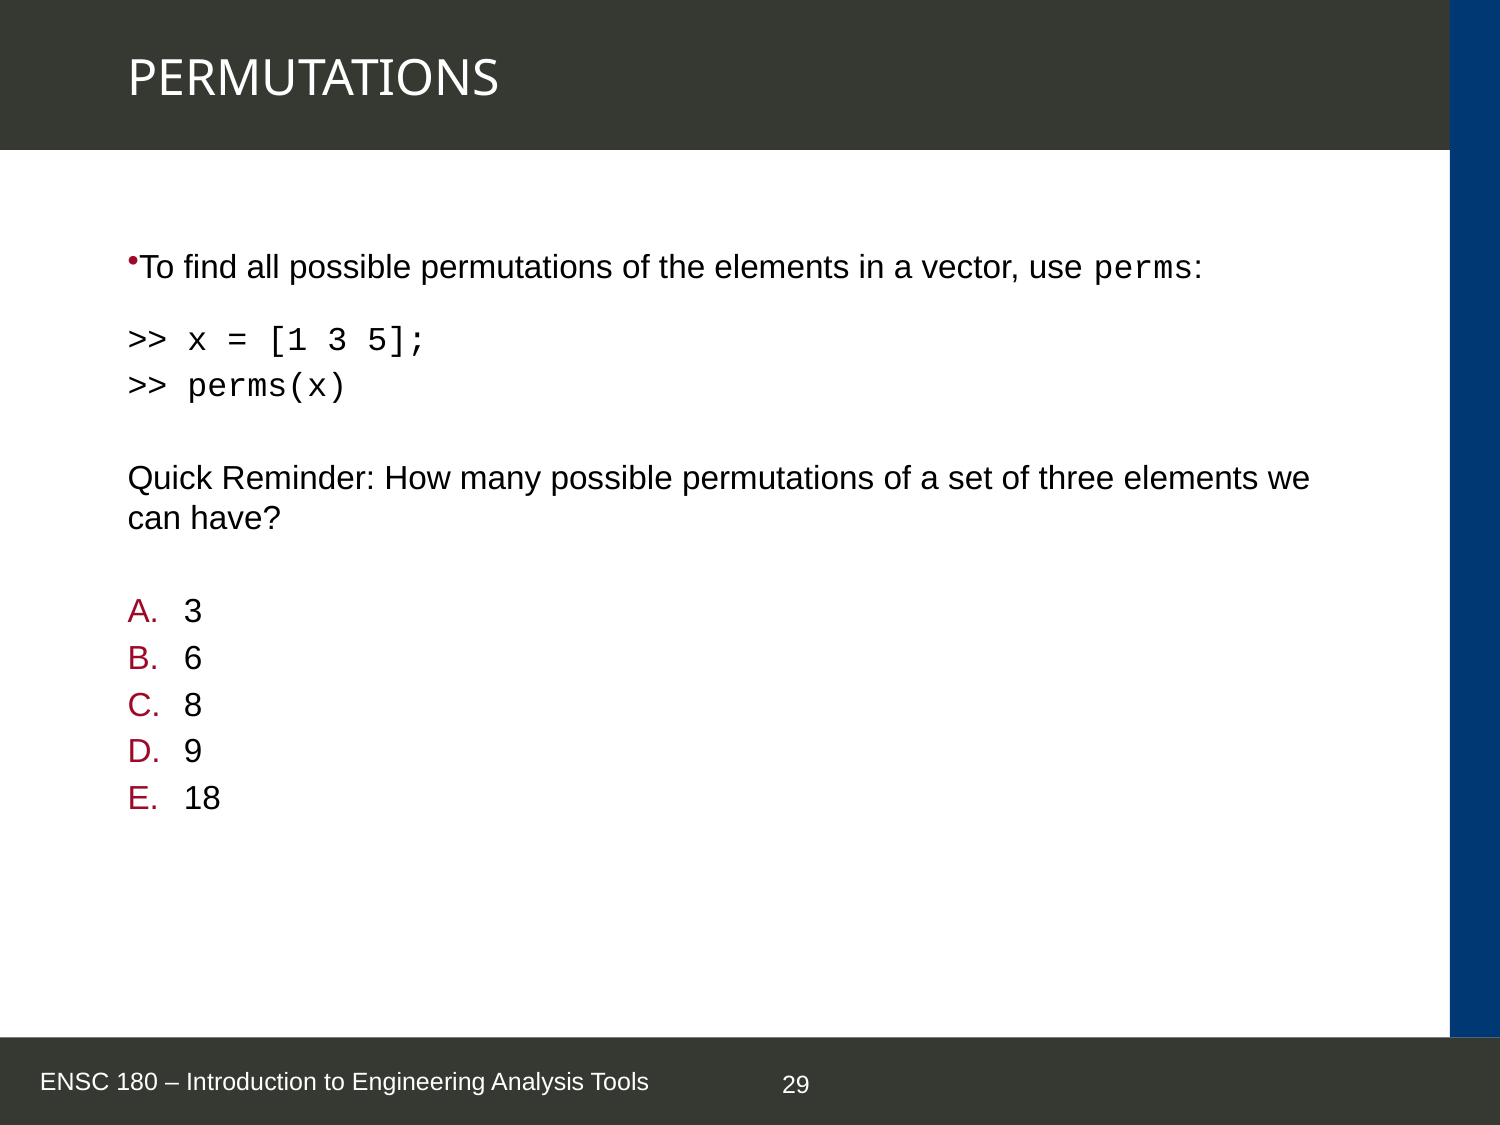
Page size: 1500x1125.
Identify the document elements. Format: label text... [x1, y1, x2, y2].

title PERMUTATIONS [112, 37, 1450, 138]
list To find all possible permutations of the elements in a vector, use perms: >> x = [1 3 5]; >> perms(x) Quick Reminder: How many possible permutations of a set of three elements we can have? 3 6 8 9 18 [112, 237, 1388, 1029]
footer ENSC 180 – Introduction to Engineering Analysis Tools [24, 1057, 740, 1113]
